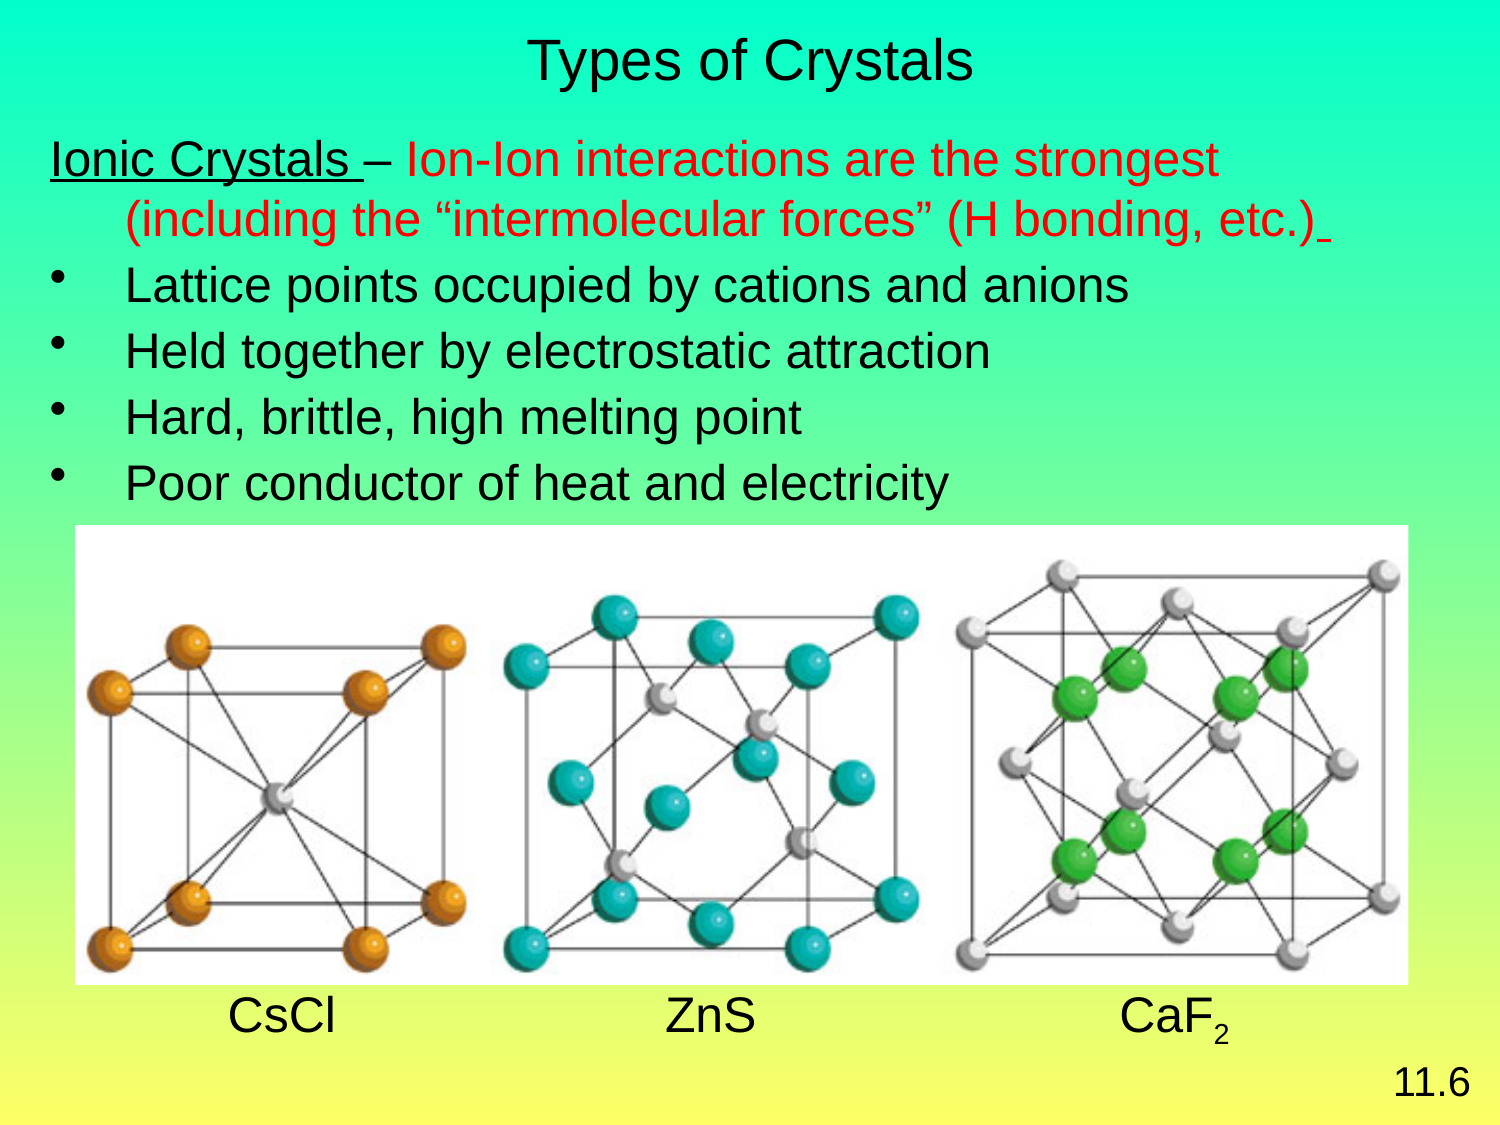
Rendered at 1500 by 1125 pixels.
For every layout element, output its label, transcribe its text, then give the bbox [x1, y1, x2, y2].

text_box Ionic Crystals – Ion-Ion interactions are the strongest (including the “intermolecular forces” (H bonding, etc.) Lattice points occupied by cations and anions Held together by electrostatic attraction Hard, brittle, high melting point Poor conductor of heat and electricity [34, 118, 1450, 518]
text_box CsCl [212, 994, 351, 1050]
text_box ZnS [650, 994, 772, 1050]
text_box CaF2 [1104, 994, 1245, 1058]
text_box Types of Crystals [511, 14, 990, 100]
text_box 11.6 [1377, 1047, 1486, 1113]
picture [74, 524, 1409, 986]
